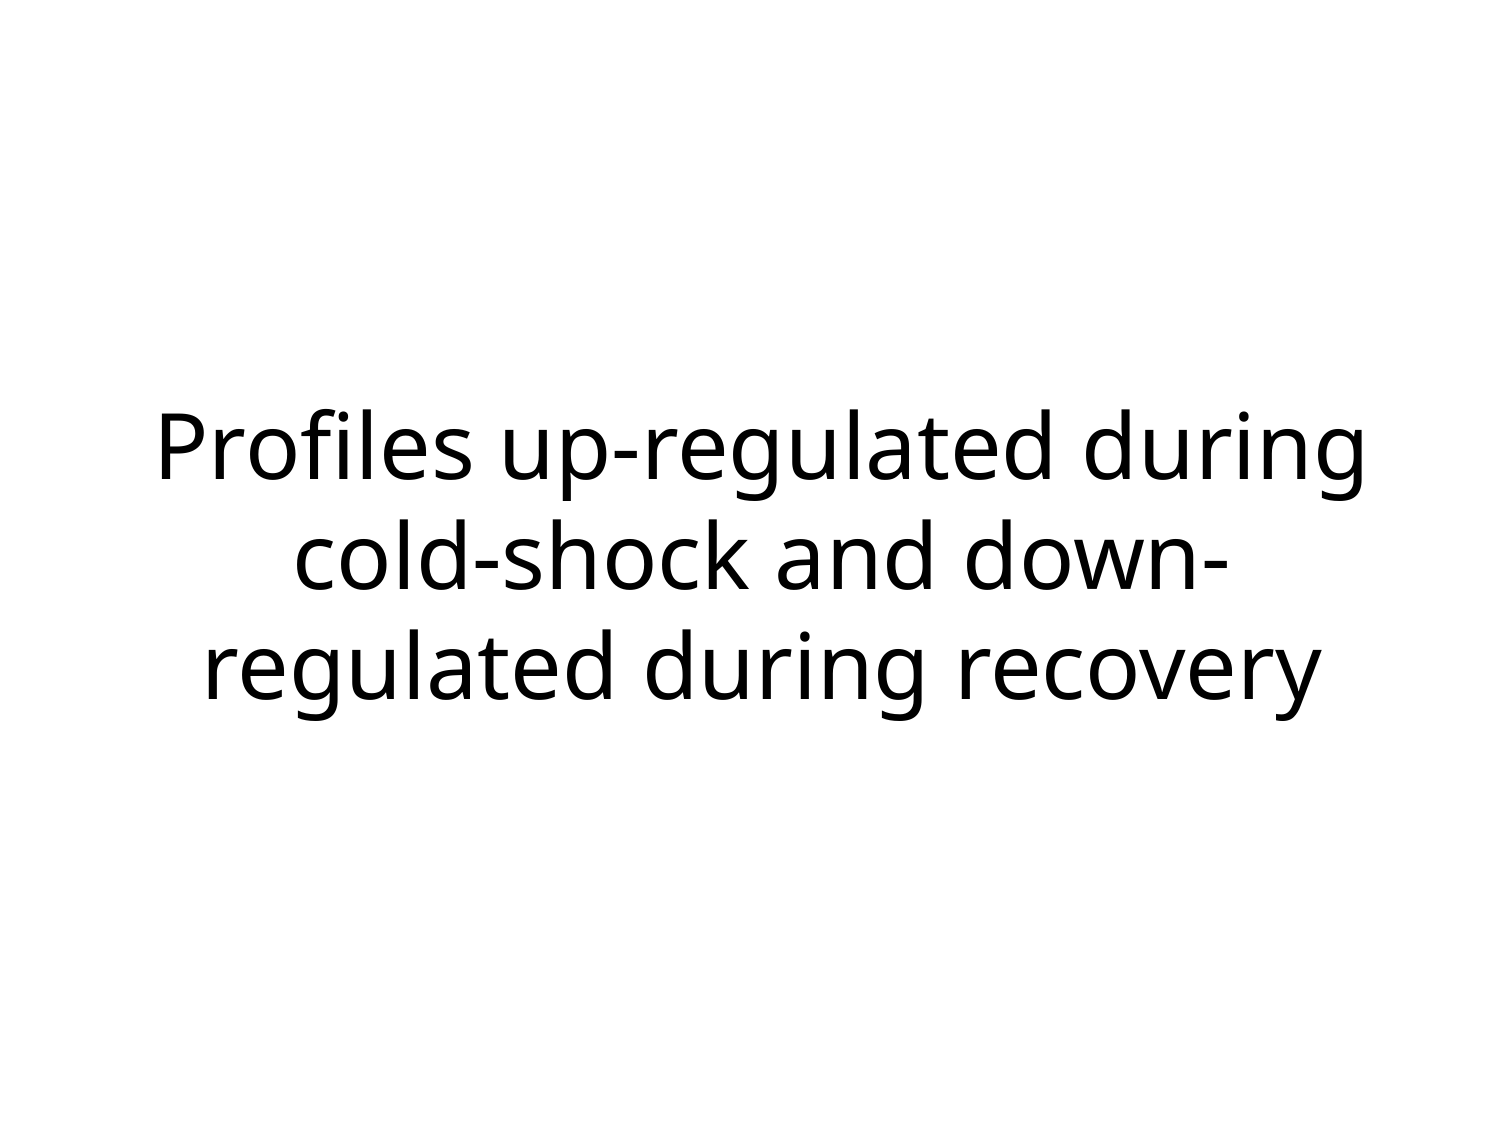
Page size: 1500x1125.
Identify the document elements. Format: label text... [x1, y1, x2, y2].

title Profiles up-regulated during cold-shock and down-regulated during recovery [87, 162, 1438, 943]
